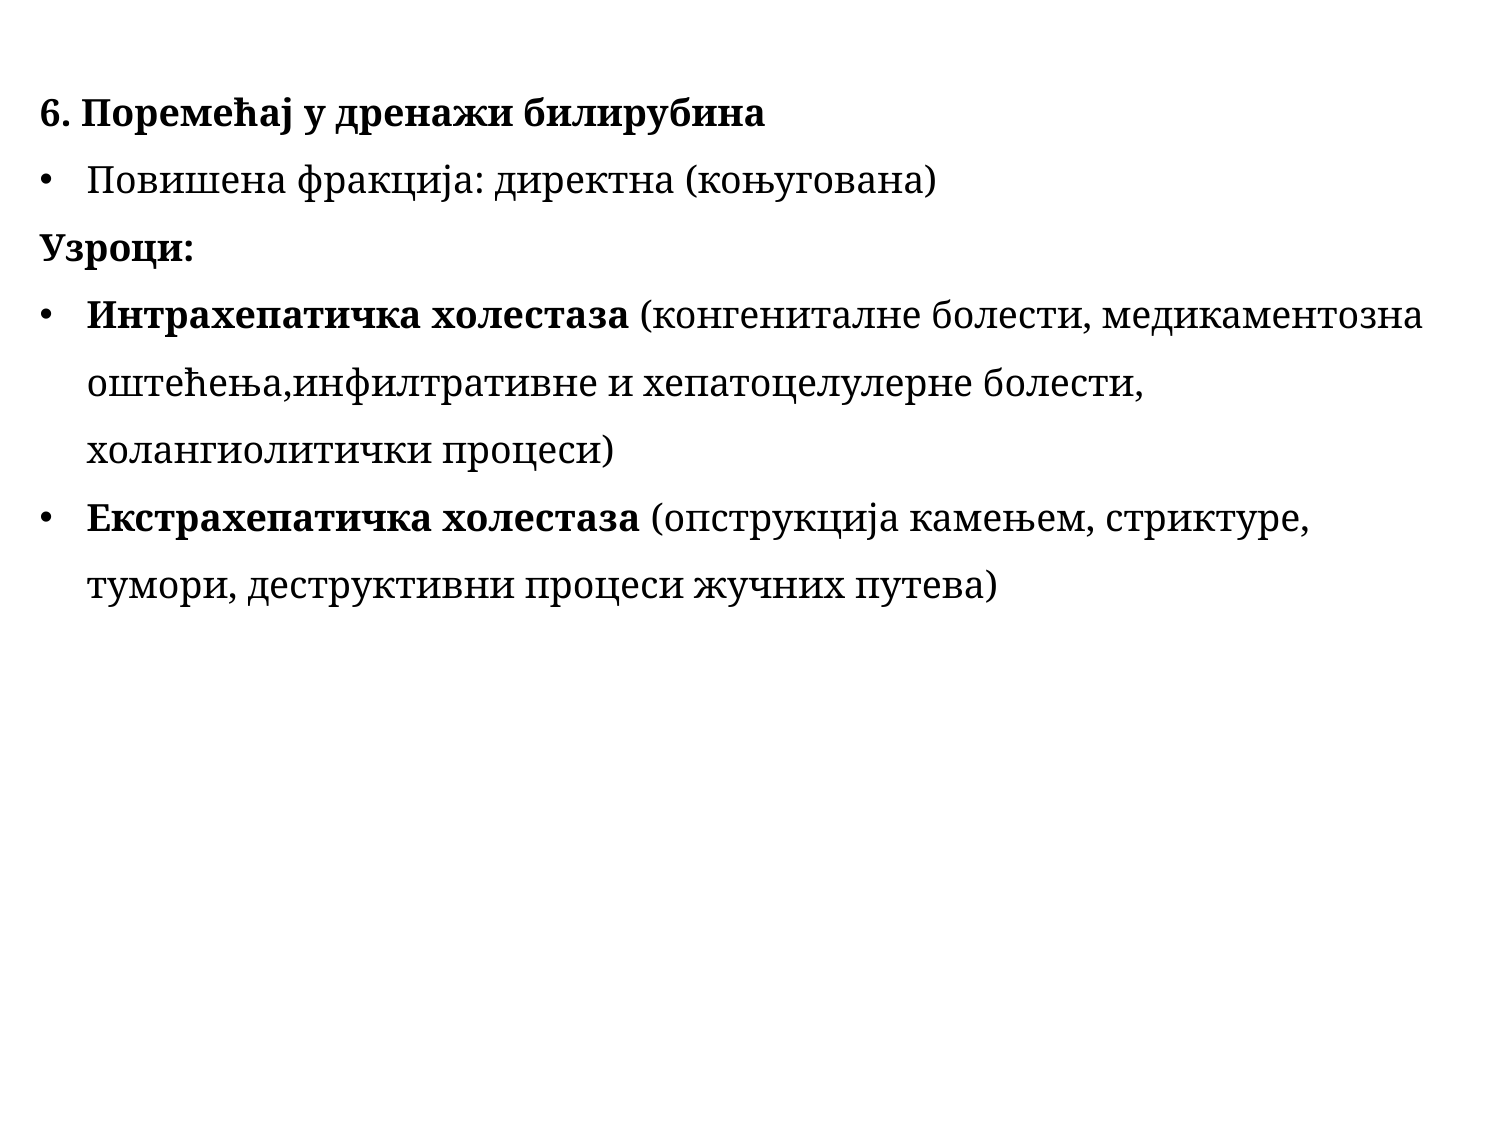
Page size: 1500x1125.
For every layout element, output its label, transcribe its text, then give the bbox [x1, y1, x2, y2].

text_box 6. Поремећај у дренажи билирубина Повишена фракција: директна (коњугована) Узроци: Интрахепатичка холестаза (конгениталне болести, медикаментозна оштећења,инфилтративне и хепатоцелулерне болести, холангиолитички процеси) Екстрахепатичка холестаза (опструкција камењем, стриктуре, тумори, деструктивни процеси жучних путева) [24, 81, 1463, 659]
